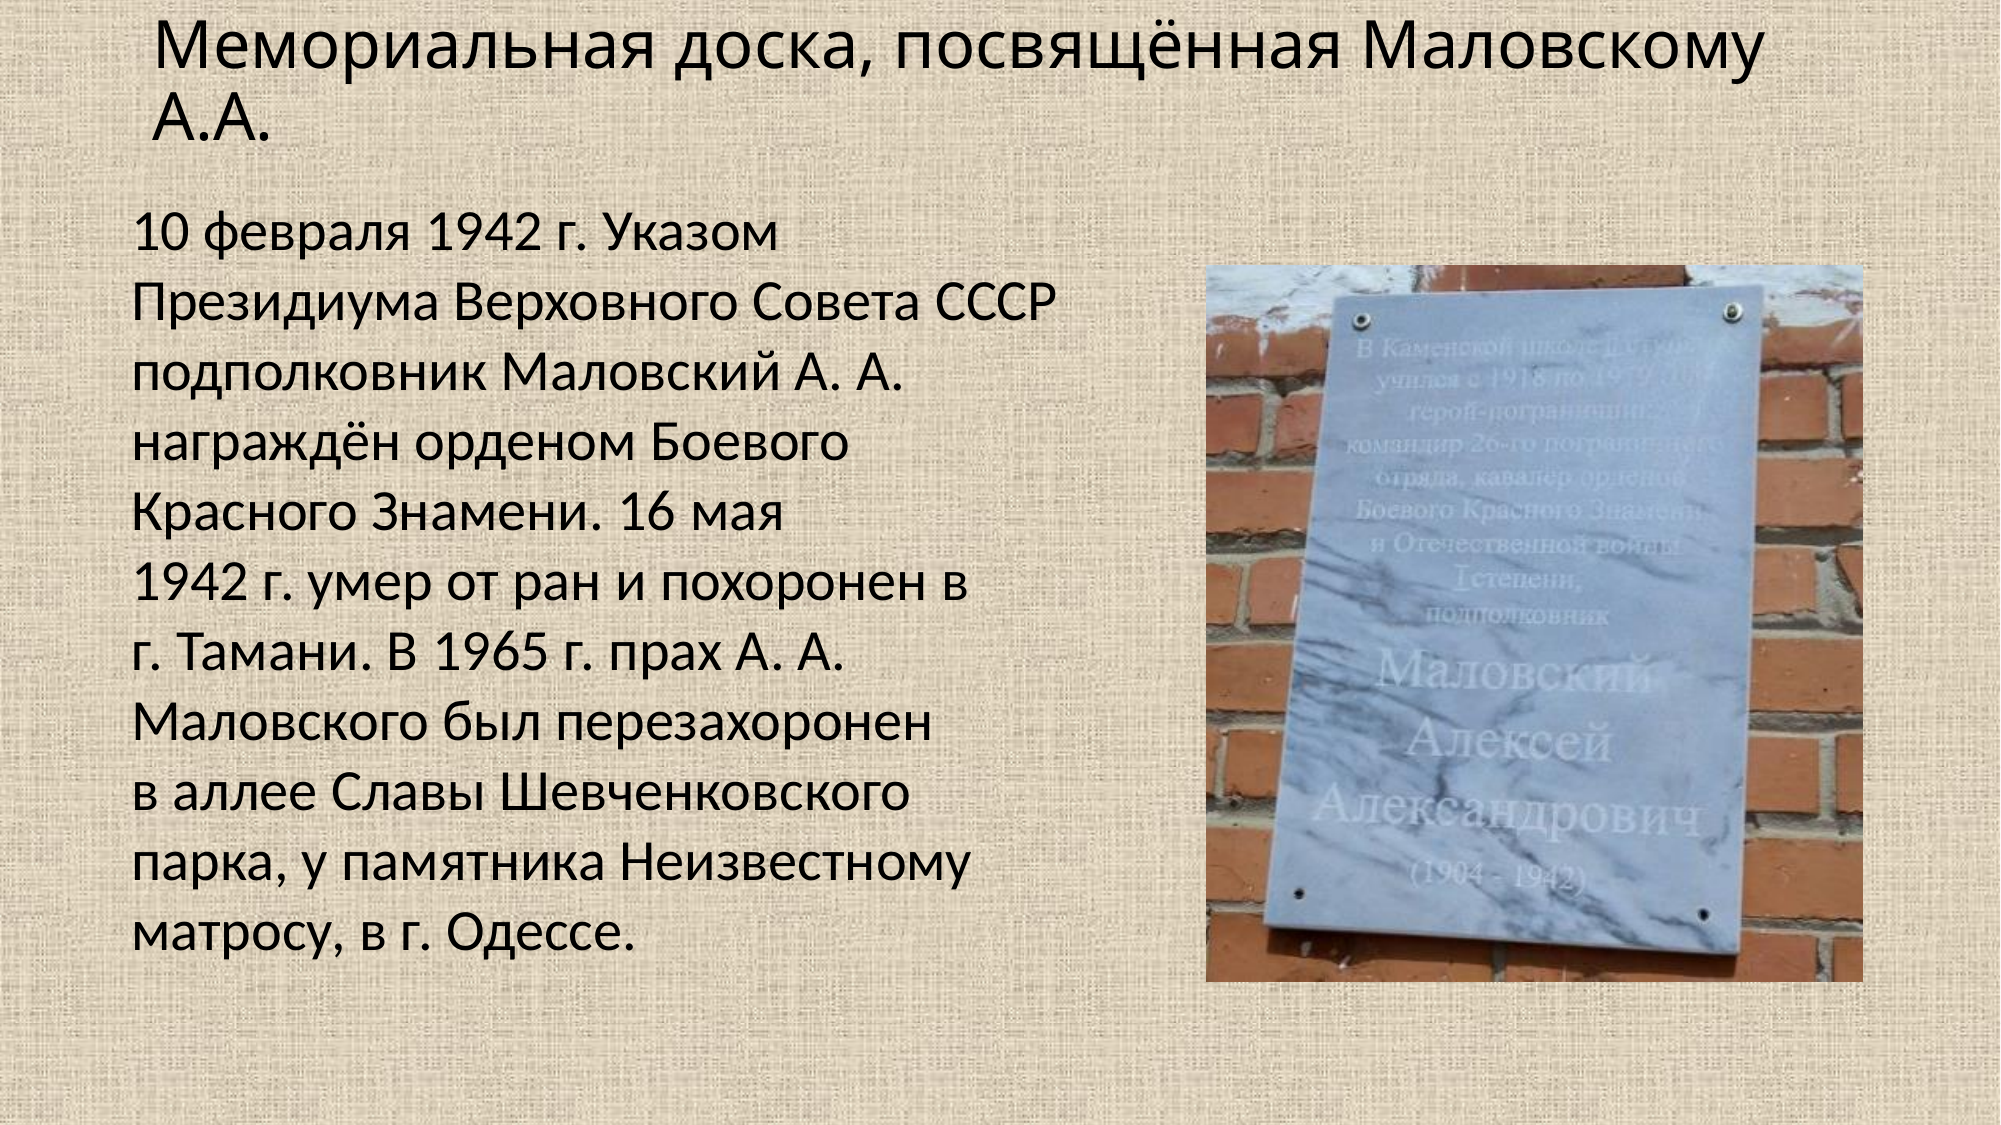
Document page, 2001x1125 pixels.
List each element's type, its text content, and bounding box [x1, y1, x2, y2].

title Мемориальная доска, посвящённая Маловскому А.А. [137, 75, 1863, 162]
list 10 февраля 1942 г. Указом Президиума Верховного Совета СССР подполковник Маловский А. А. награждён орденом Боевого Красного Знамени. 16 мая 1942 г. умер от ран и похоронен в г. Тамани. В 1965 г. прах А. А. Маловского был перезахоронен в аллее Славы Шевченковского парка, у памятника Неизвестному матросу, в г. Одессе. [116, 184, 1083, 970]
picture [0, 0, 2001, 1125]
